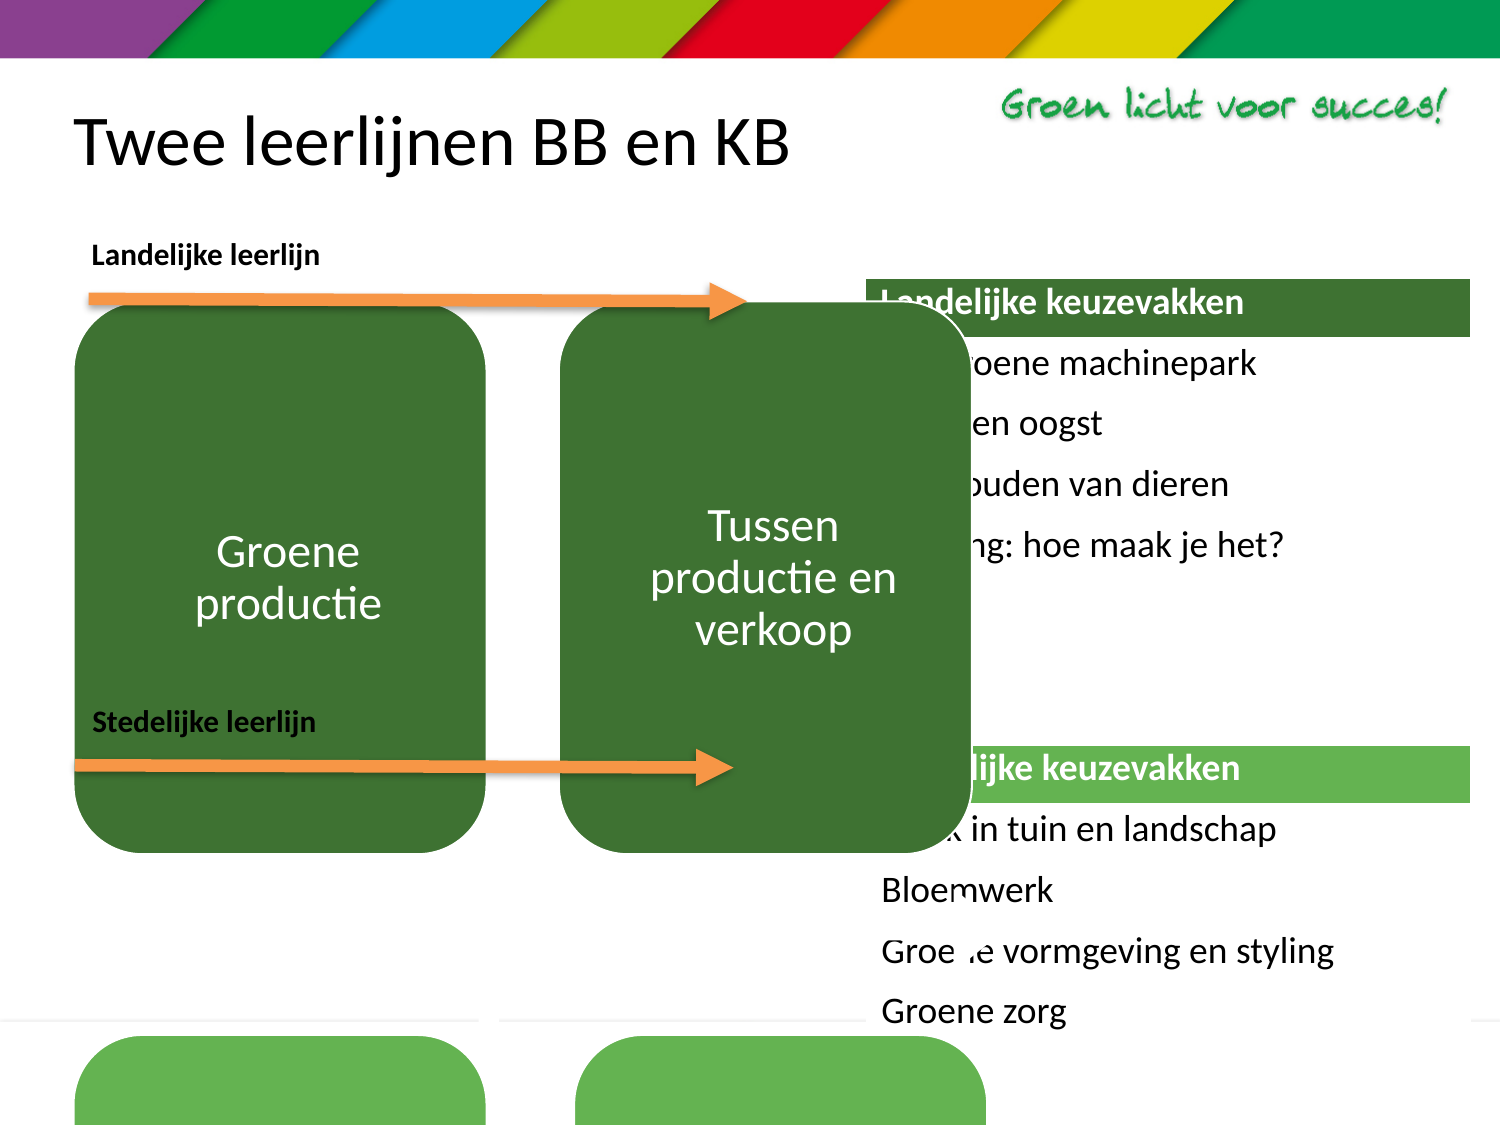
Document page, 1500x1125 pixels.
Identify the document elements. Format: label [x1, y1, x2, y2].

picture [0, 0, 1500, 1125]
text_box [88, 298, 748, 302]
text_box [0, 224, 1027, 1112]
text_box [74, 764, 734, 768]
